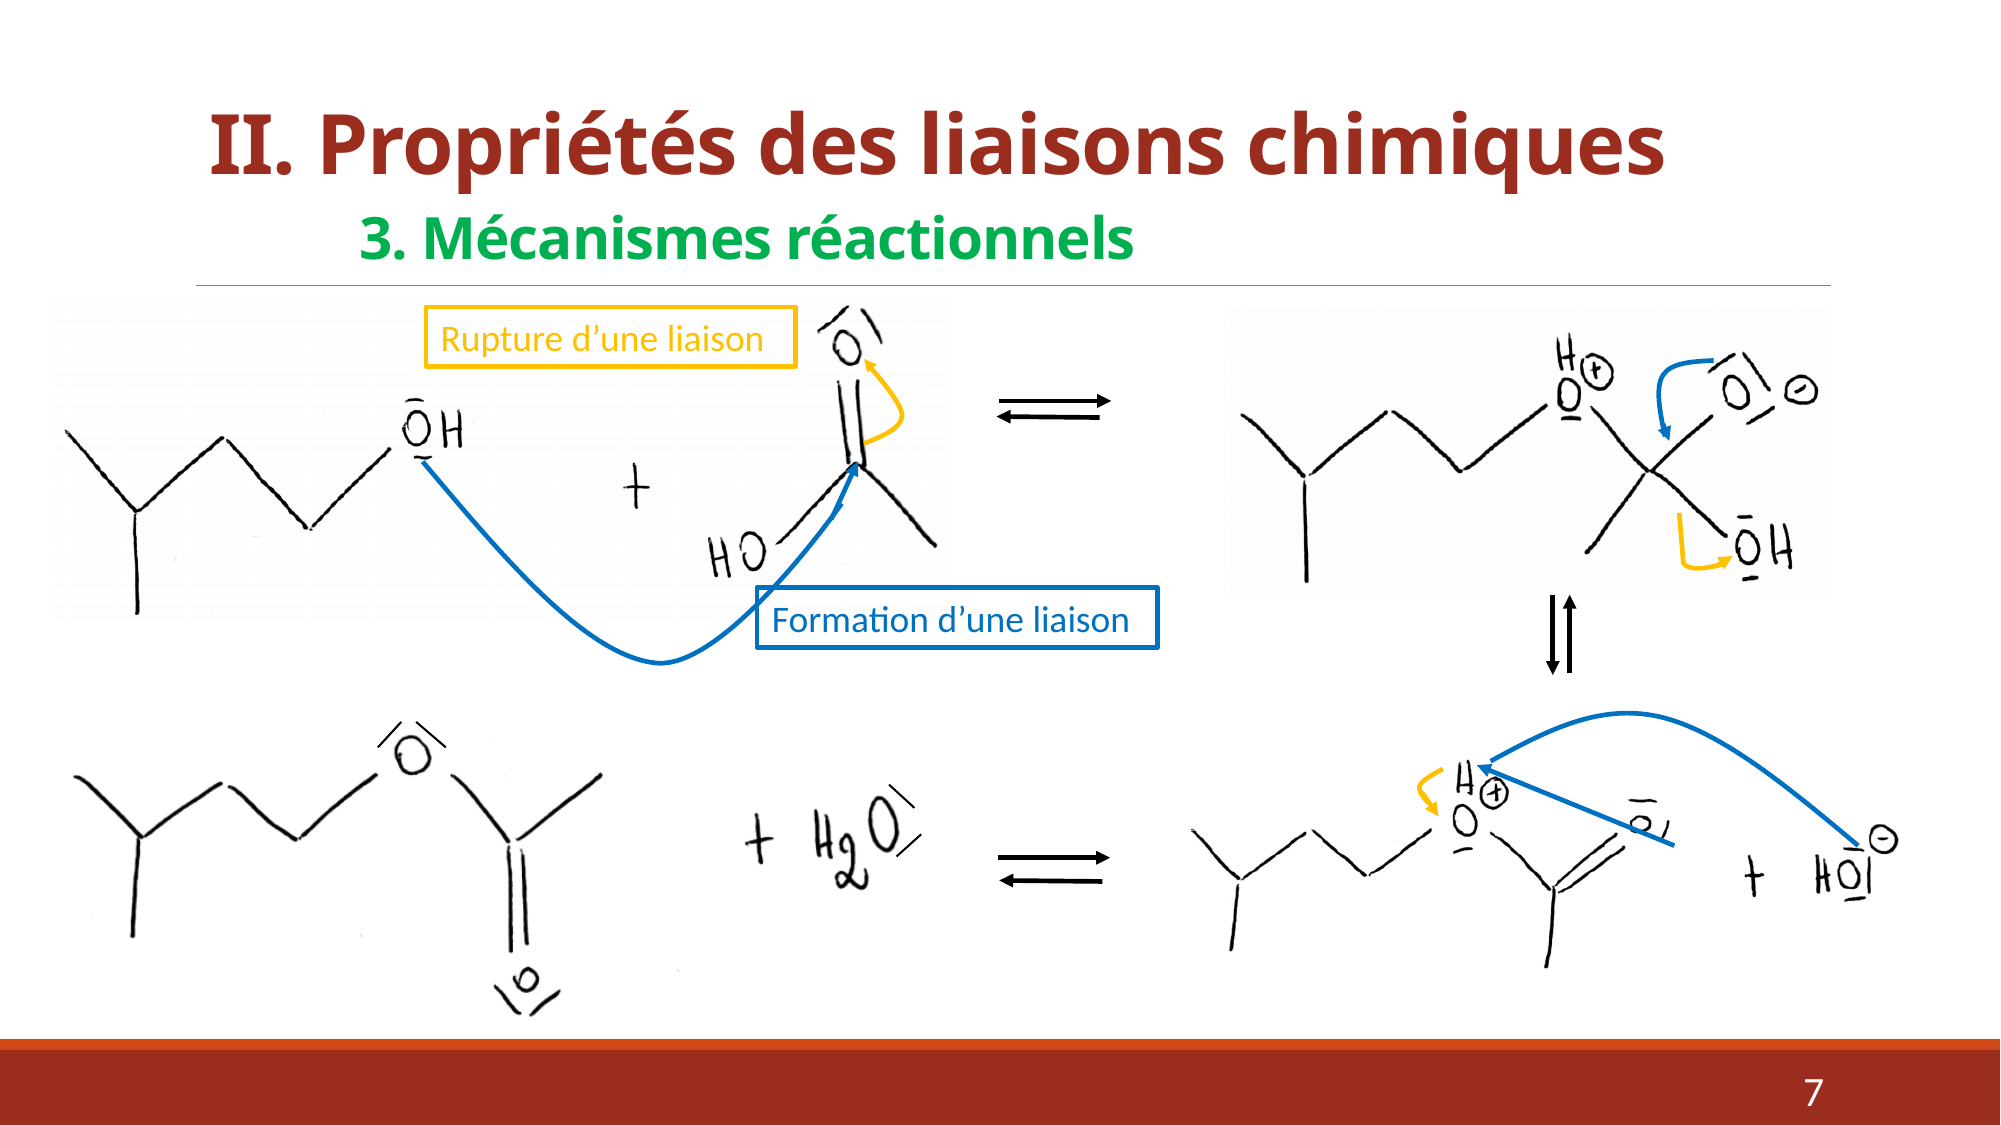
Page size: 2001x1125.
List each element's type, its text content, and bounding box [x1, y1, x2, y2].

picture [67, 686, 914, 1029]
text_box [581, 630, 732, 665]
text_box Formation d’une liaison [757, 587, 1158, 648]
text_box [1542, 711, 1707, 733]
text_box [895, 833, 922, 857]
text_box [415, 721, 447, 748]
picture [51, 294, 950, 621]
picture [1180, 736, 1902, 990]
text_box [1662, 423, 1670, 442]
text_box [377, 721, 402, 748]
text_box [1421, 791, 1440, 817]
title II. Propriétés des liaisons chimiques 3. Mécanismes réactionnels [194, 45, 1960, 284]
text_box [830, 461, 859, 520]
slide_number 7 [1624, 1059, 1840, 1120]
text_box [1715, 555, 1734, 567]
picture [1229, 307, 1826, 602]
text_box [1476, 760, 1492, 766]
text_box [863, 358, 884, 383]
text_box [888, 784, 915, 809]
